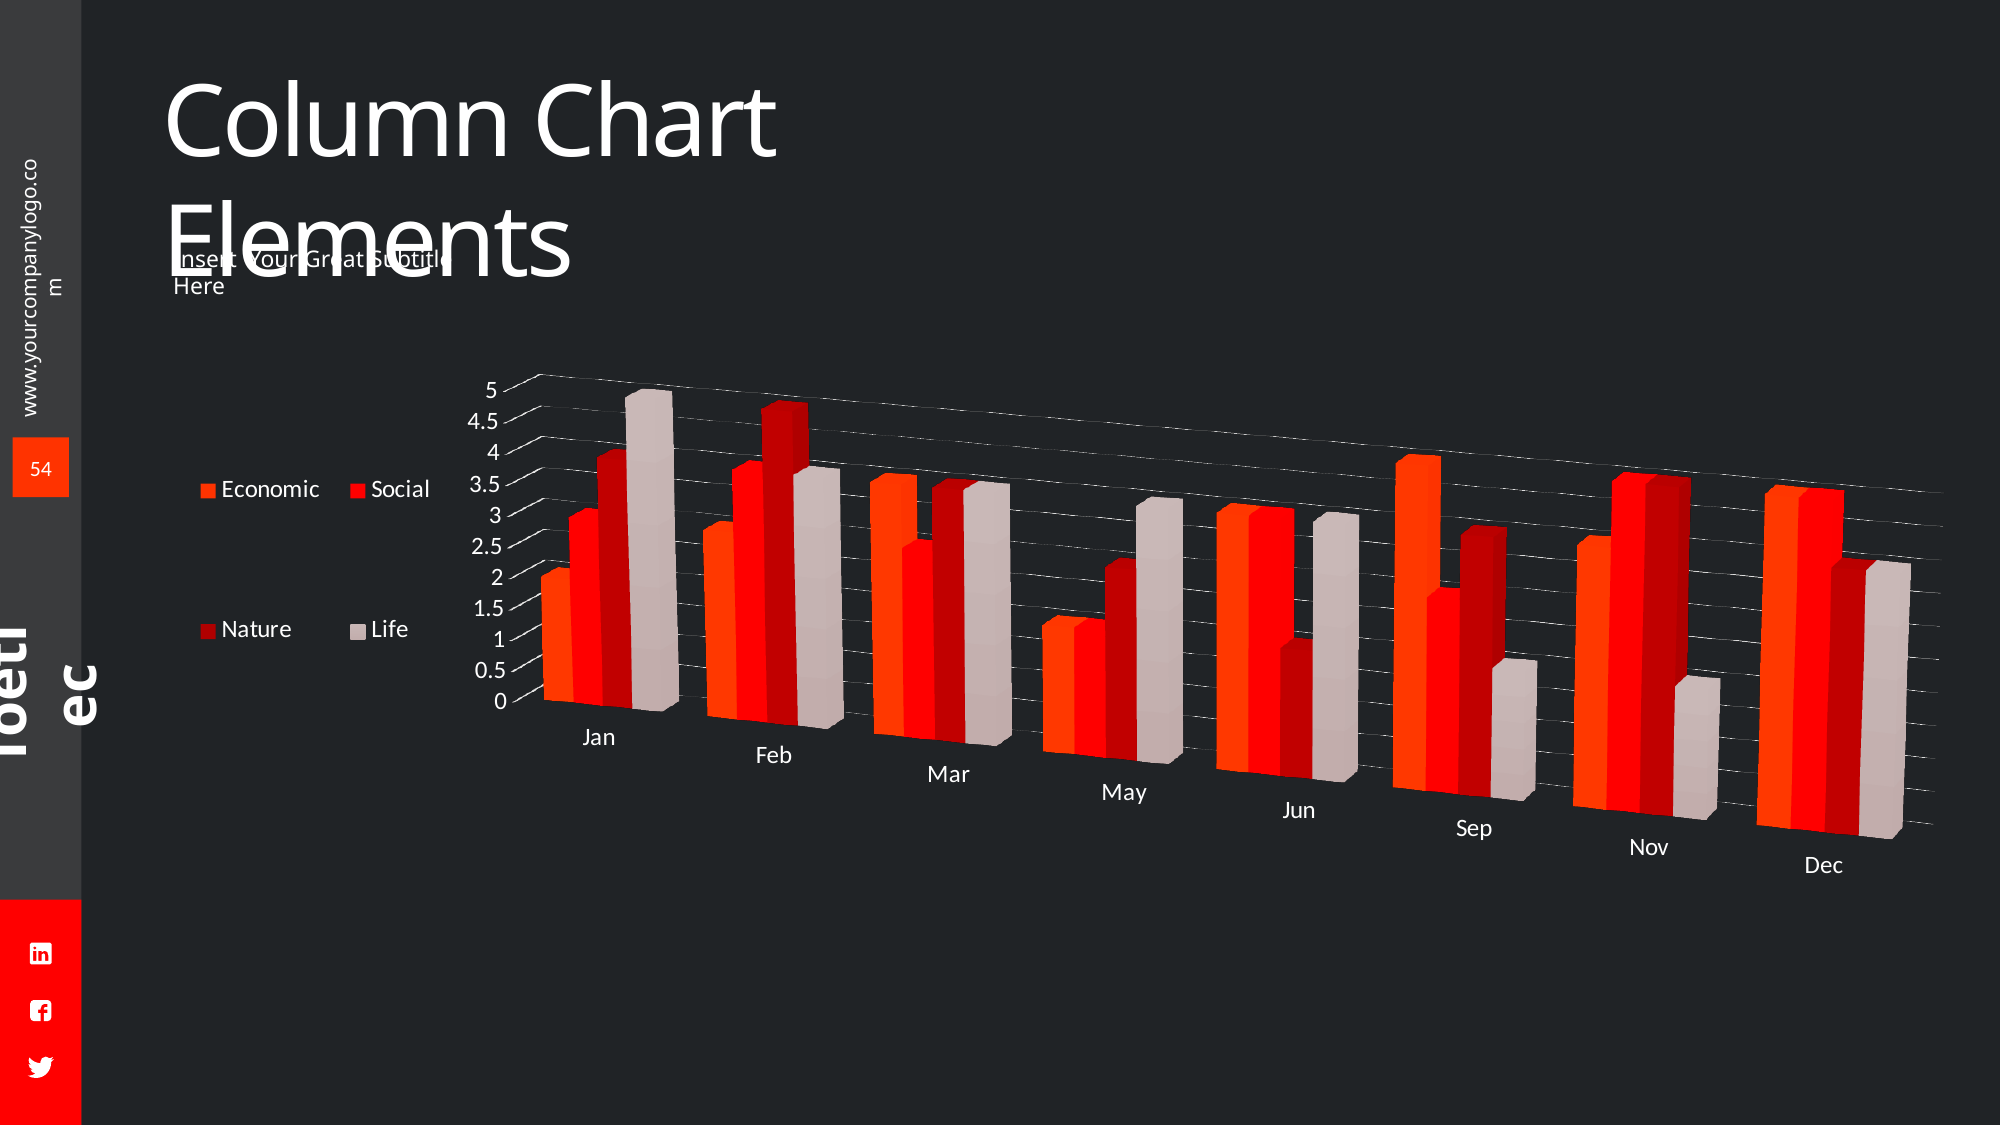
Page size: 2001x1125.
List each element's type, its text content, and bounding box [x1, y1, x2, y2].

chart [162, 347, 2000, 915]
text_box Column Chart Elements [147, 116, 987, 236]
text_box Insert Your Great Subtitle Here [158, 237, 512, 307]
slide_number 54 [12, 437, 69, 498]
